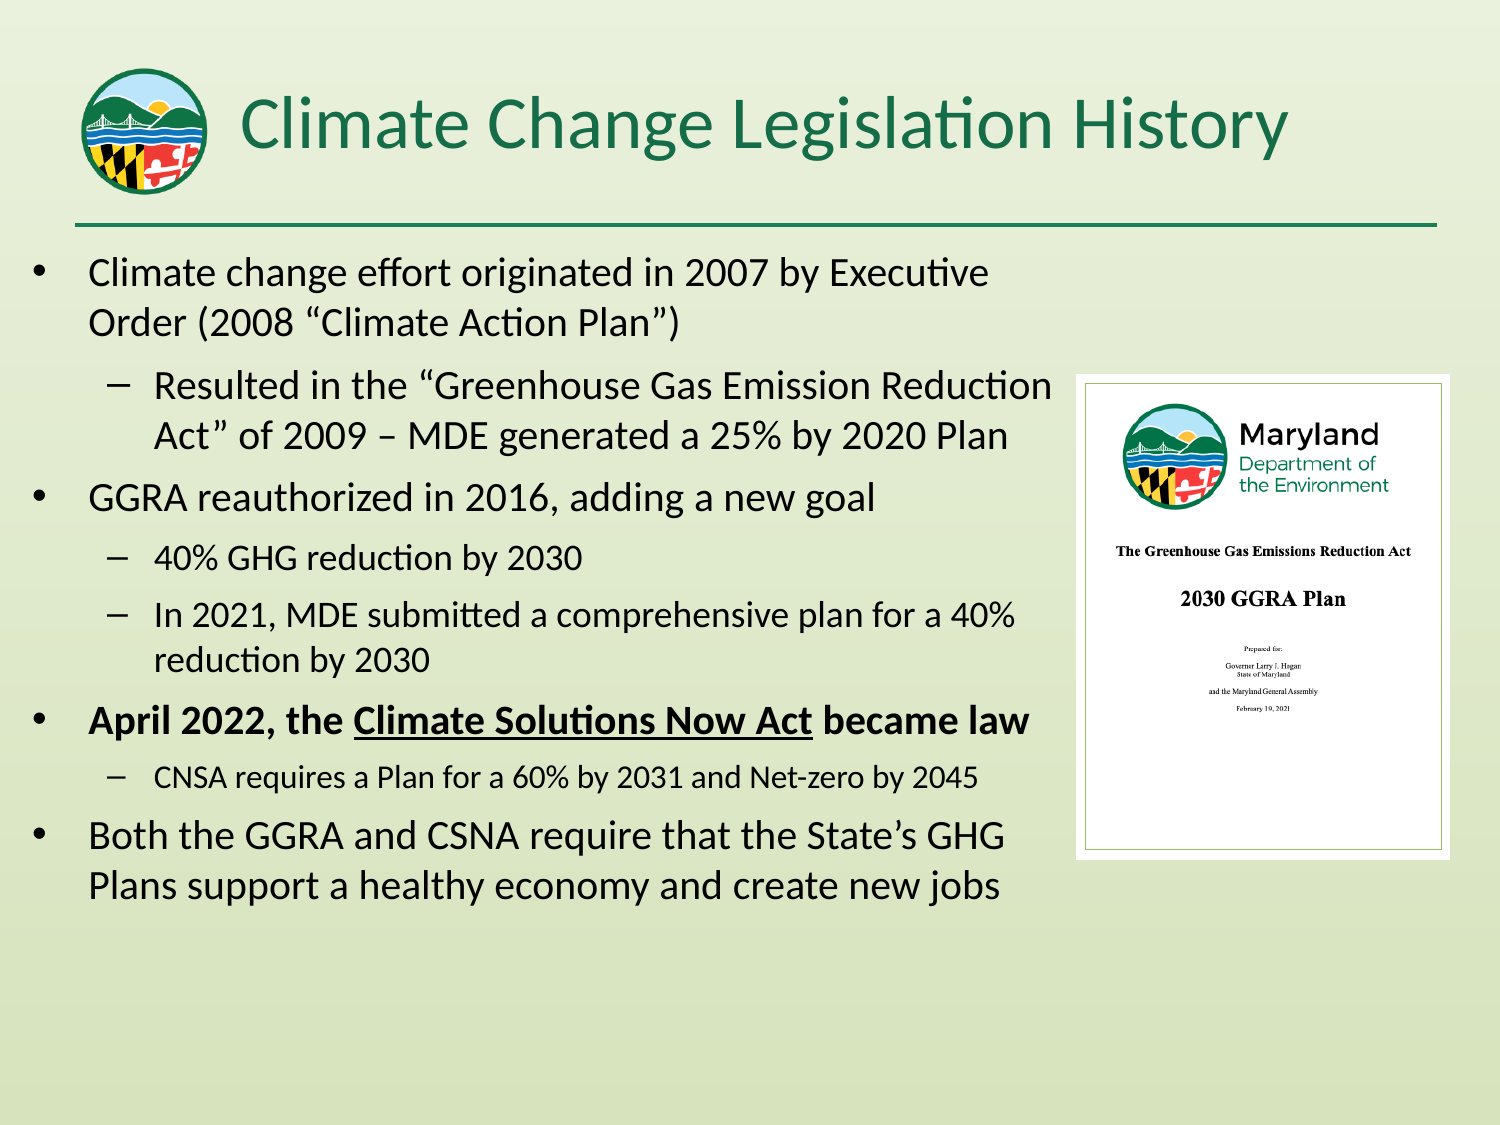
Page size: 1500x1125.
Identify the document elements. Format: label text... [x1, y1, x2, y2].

picture [75, 62, 213, 200]
picture [1076, 374, 1450, 860]
list Climate change effort originated in 2007 by Executive Order (2008 “Climate Action Plan”) Resulted in the “Greenhouse Gas Emission Reduction Act” of 2009 – MDE generated a 25% by 2020 Plan GGRA reauthorized in 2016, adding a new goal 40% GHG reduction by 2030 In 2021, MDE submitted a comprehensive plan for a 40% reduction by 2030 April 2022, the Climate Solutions Now Act became law CNSA requires a Plan for a 60% by 2031 and Net-zero by 2045 Both the GGRA and CSNA require that the State’s GHG Plans support a healthy economy and create new jobs [17, 237, 1113, 1088]
title Climate Change Legislation History [225, 24, 1438, 213]
